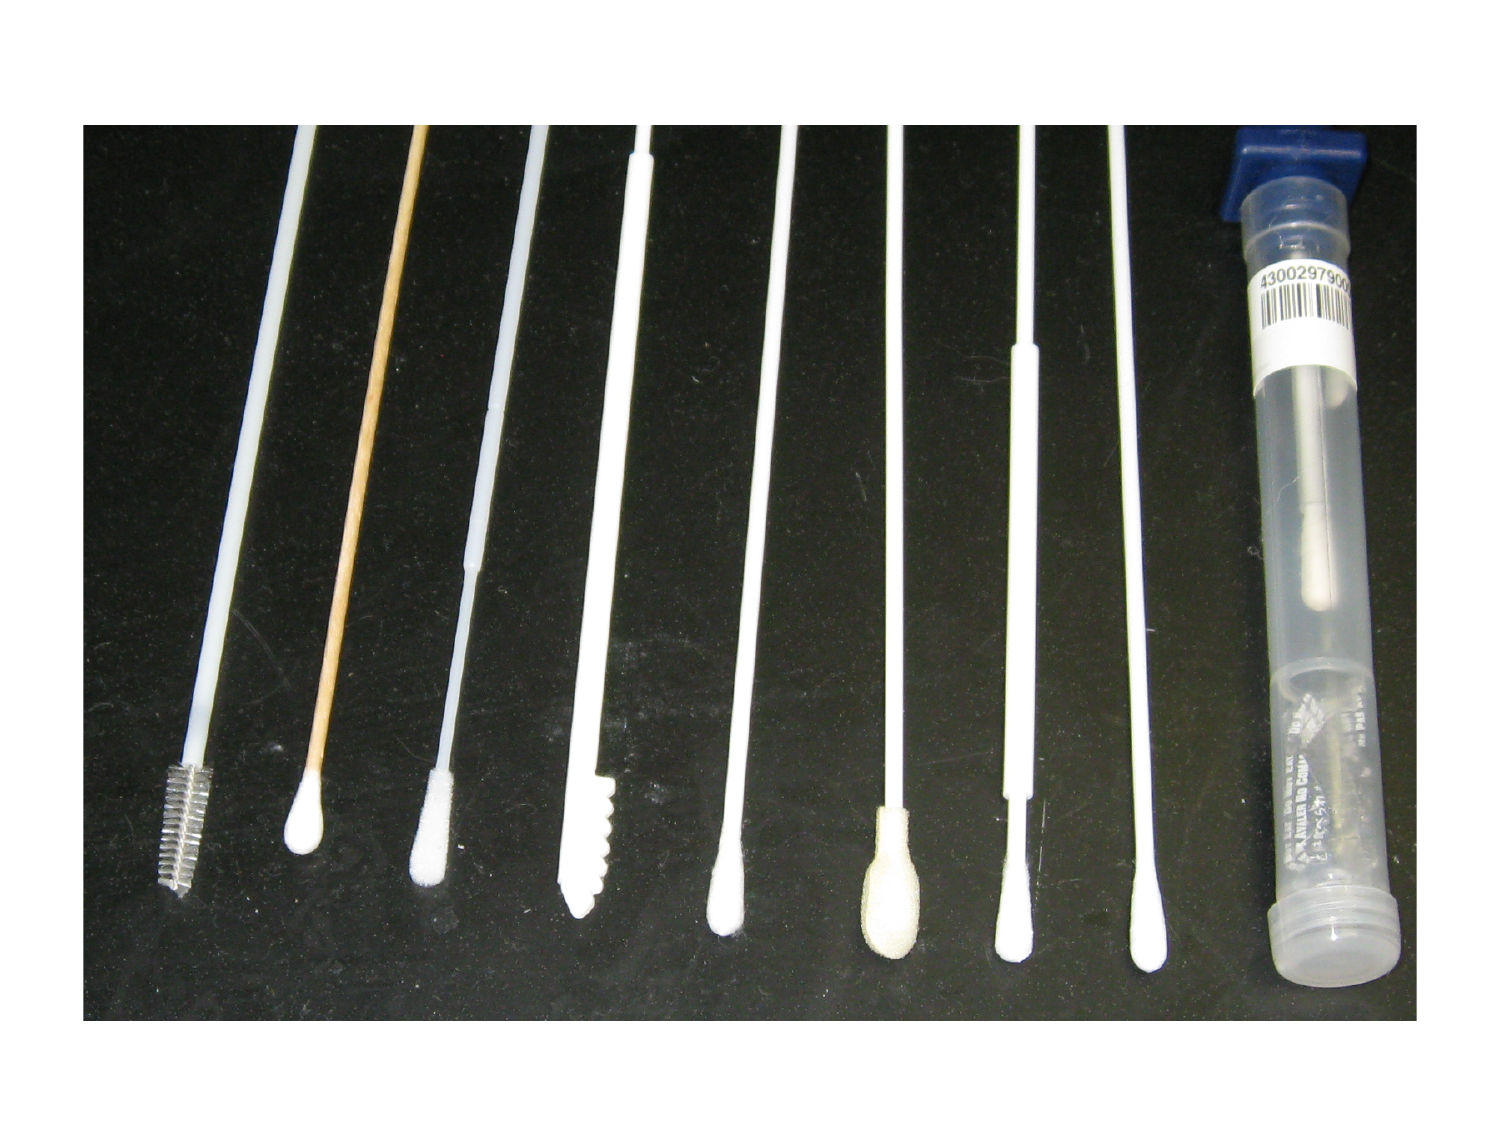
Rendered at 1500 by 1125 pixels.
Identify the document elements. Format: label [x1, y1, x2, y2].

picture [83, 124, 1417, 1021]
